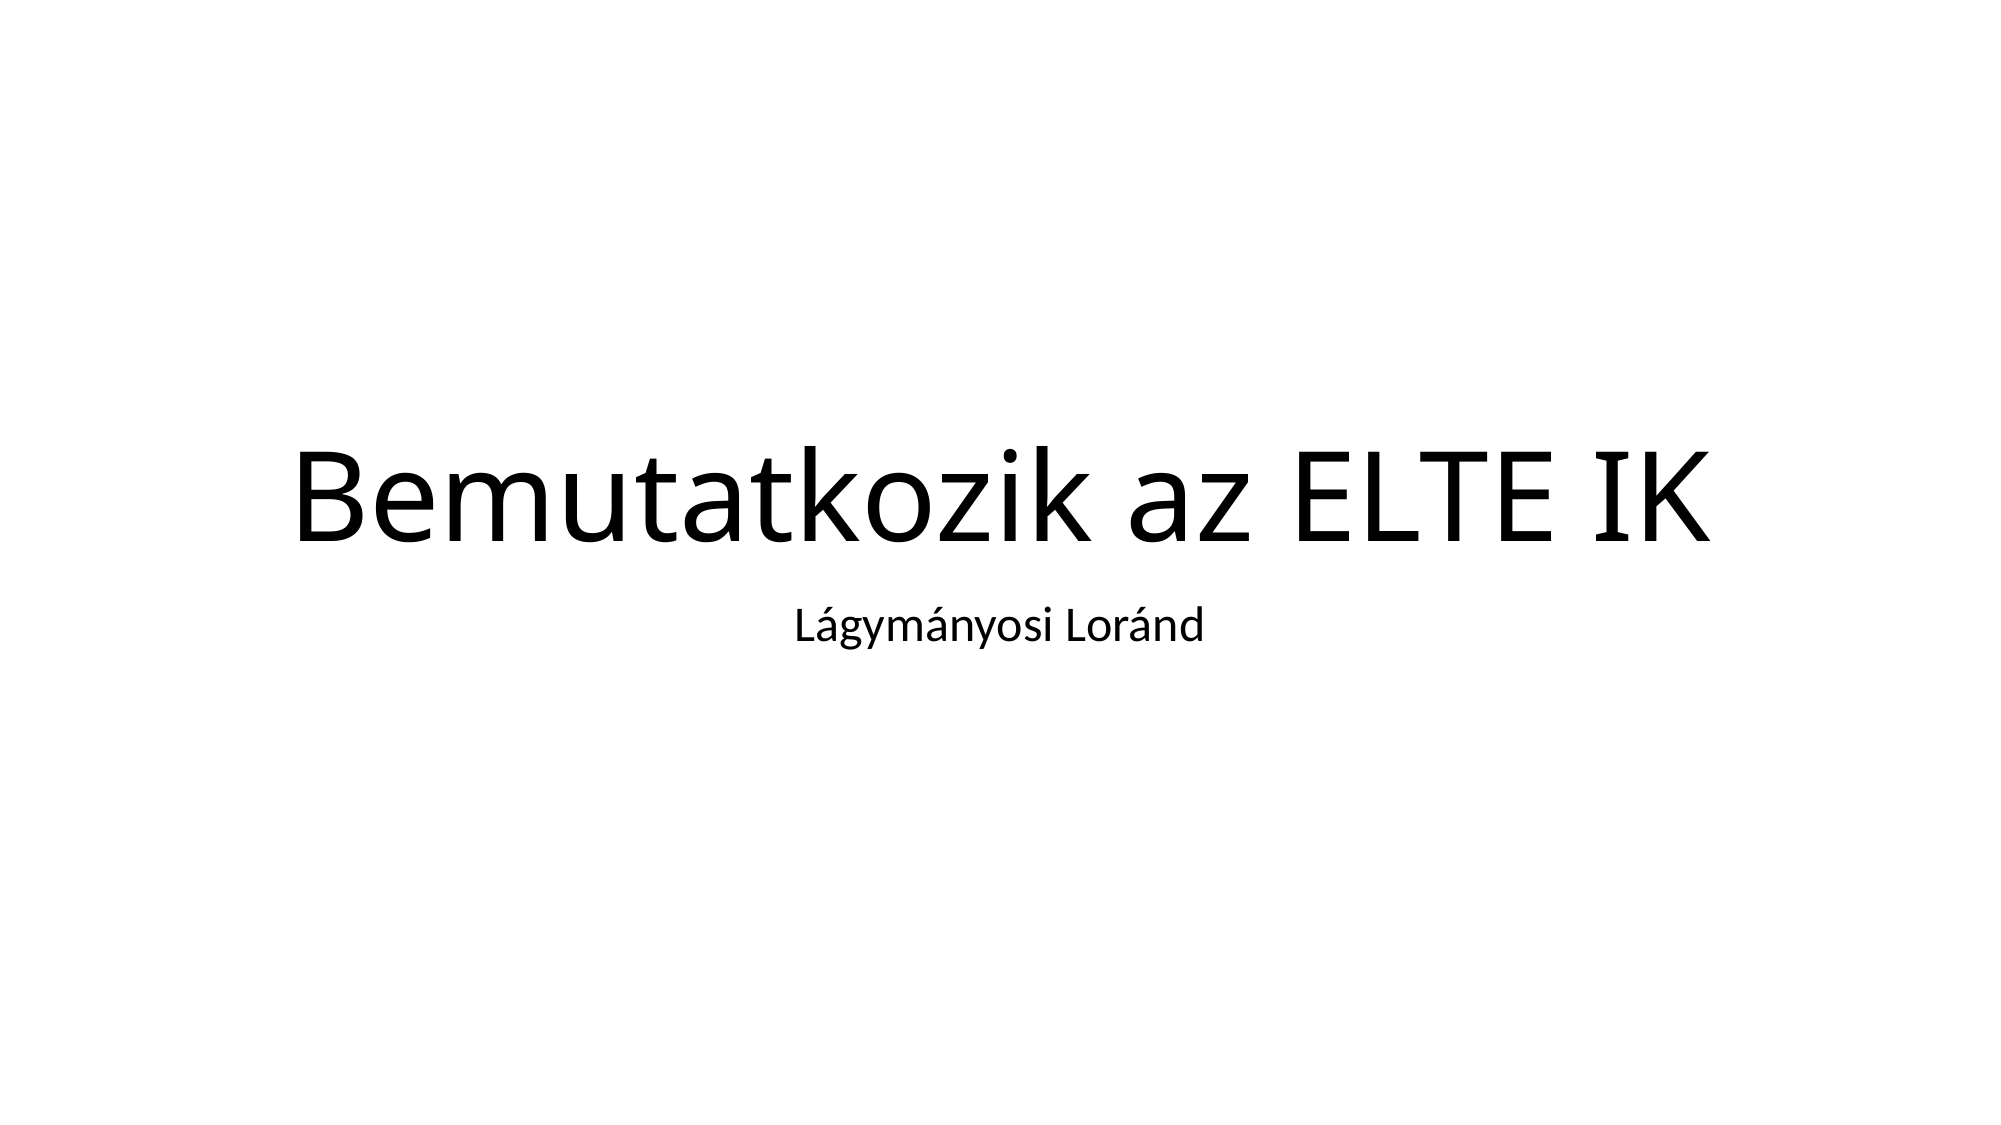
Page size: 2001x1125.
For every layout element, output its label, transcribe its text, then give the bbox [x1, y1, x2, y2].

title Bemutatkozik az ELTE IK [249, 184, 1750, 576]
subtitle Lágymányosi Loránd [249, 590, 1750, 863]
